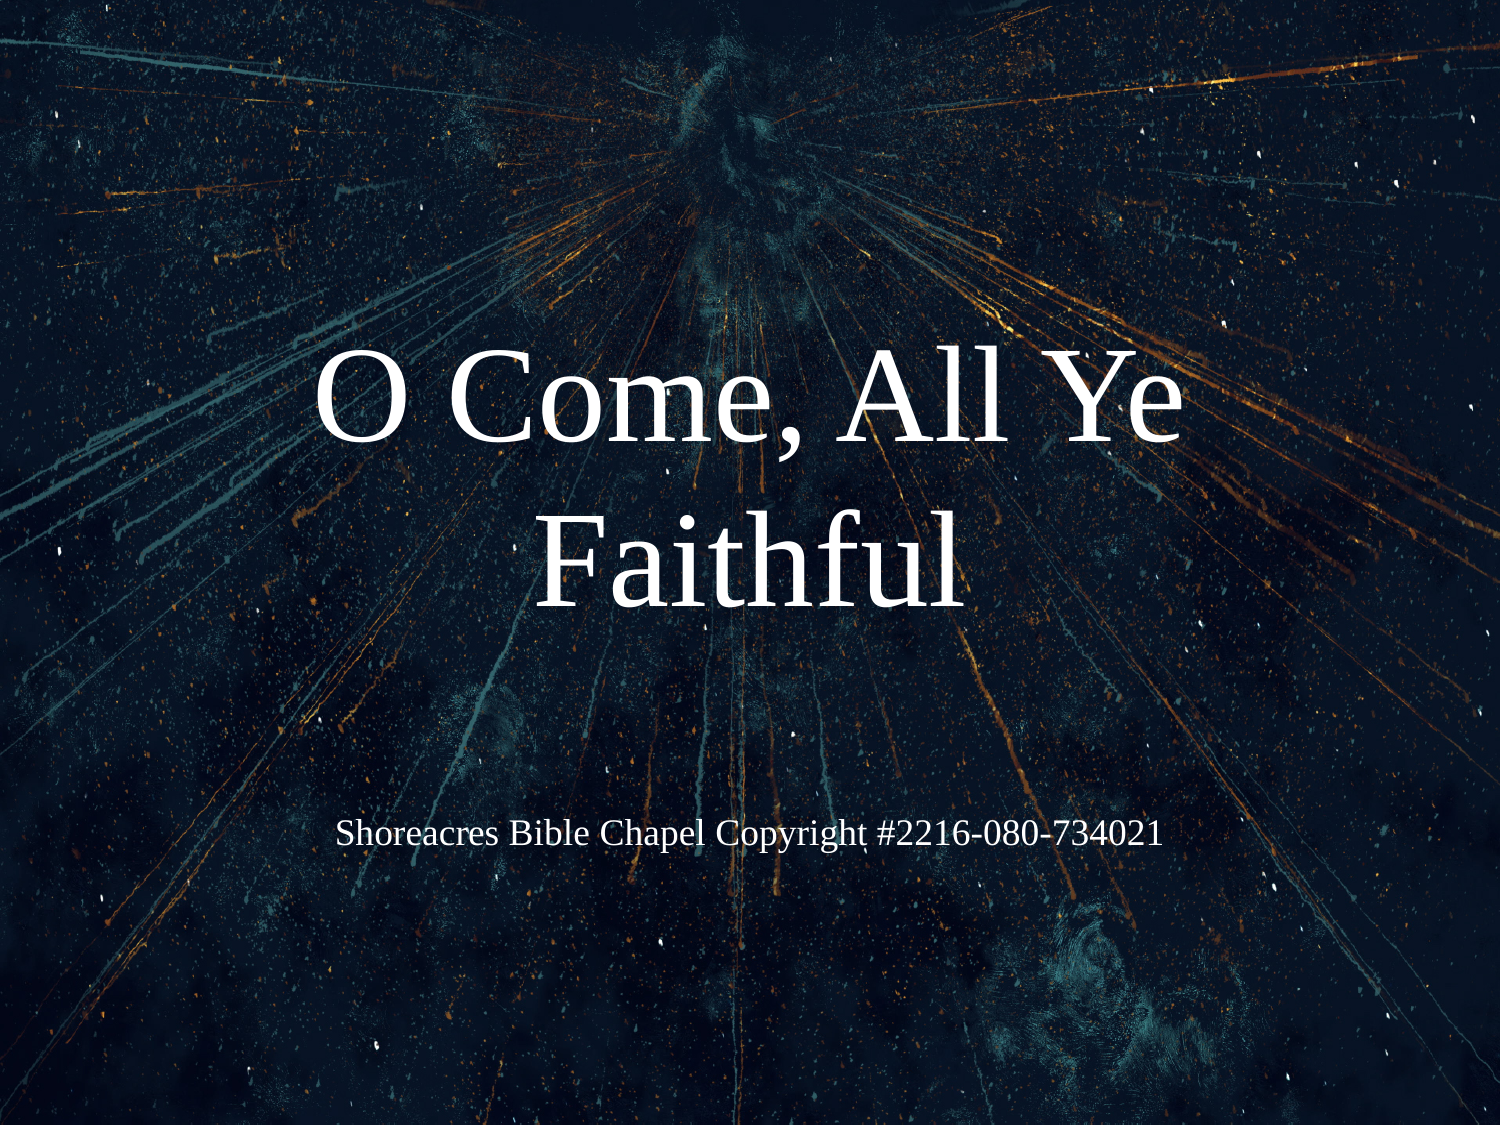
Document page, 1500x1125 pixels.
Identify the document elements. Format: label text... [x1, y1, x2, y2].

picture [0, 0, 1500, 1125]
subtitle Shoreacres Bible Chapel Copyright #2216-080-734021 [225, 800, 1275, 1088]
title O Come, All Ye Faithful [112, 375, 1388, 563]
